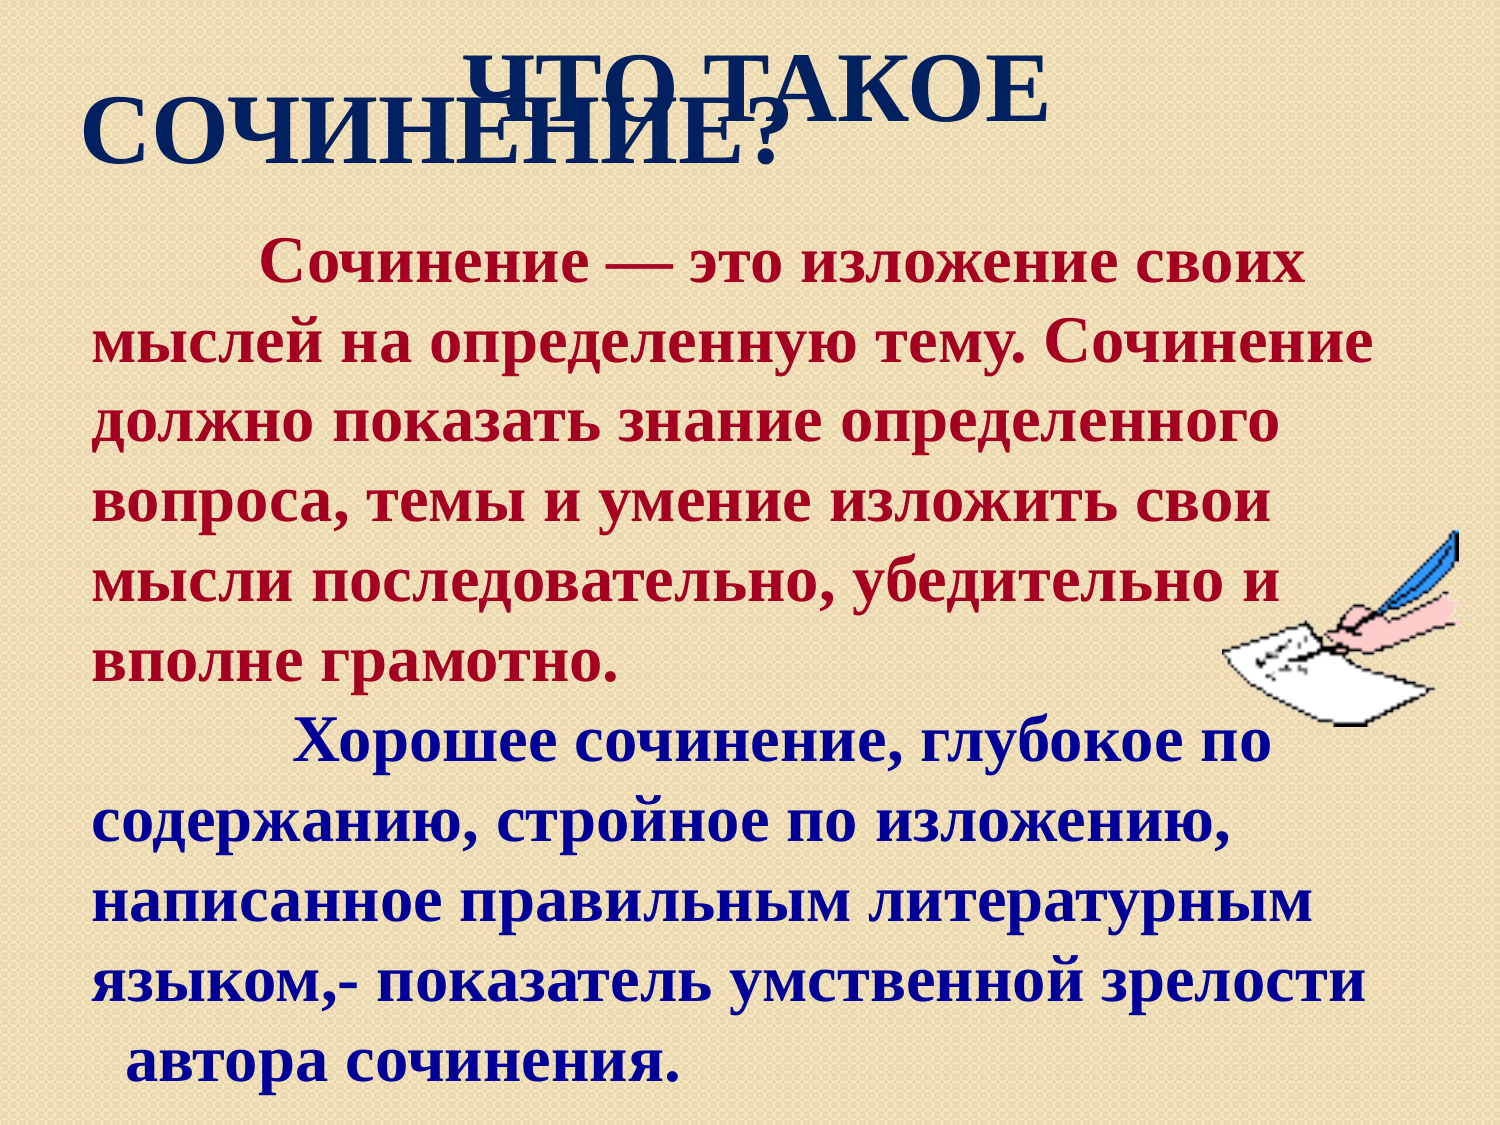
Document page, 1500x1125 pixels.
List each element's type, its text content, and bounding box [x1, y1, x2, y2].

text_box Сочинение — это изложение своих мыслей на определенную тему. Сочинение должно показать знание определенного вопроса, темы и умение изложить свои мысли последовательно, убедительно и вполне грамотно. Хорошее сочинение, глубокое по содержанию, стройное по изложению, написанное правильным литературным языком,- показатель умственной зрелости автора сочинения. [76, 207, 1447, 1103]
title Что такое сочинение? [64, 45, 1466, 233]
picture [1222, 515, 1459, 727]
